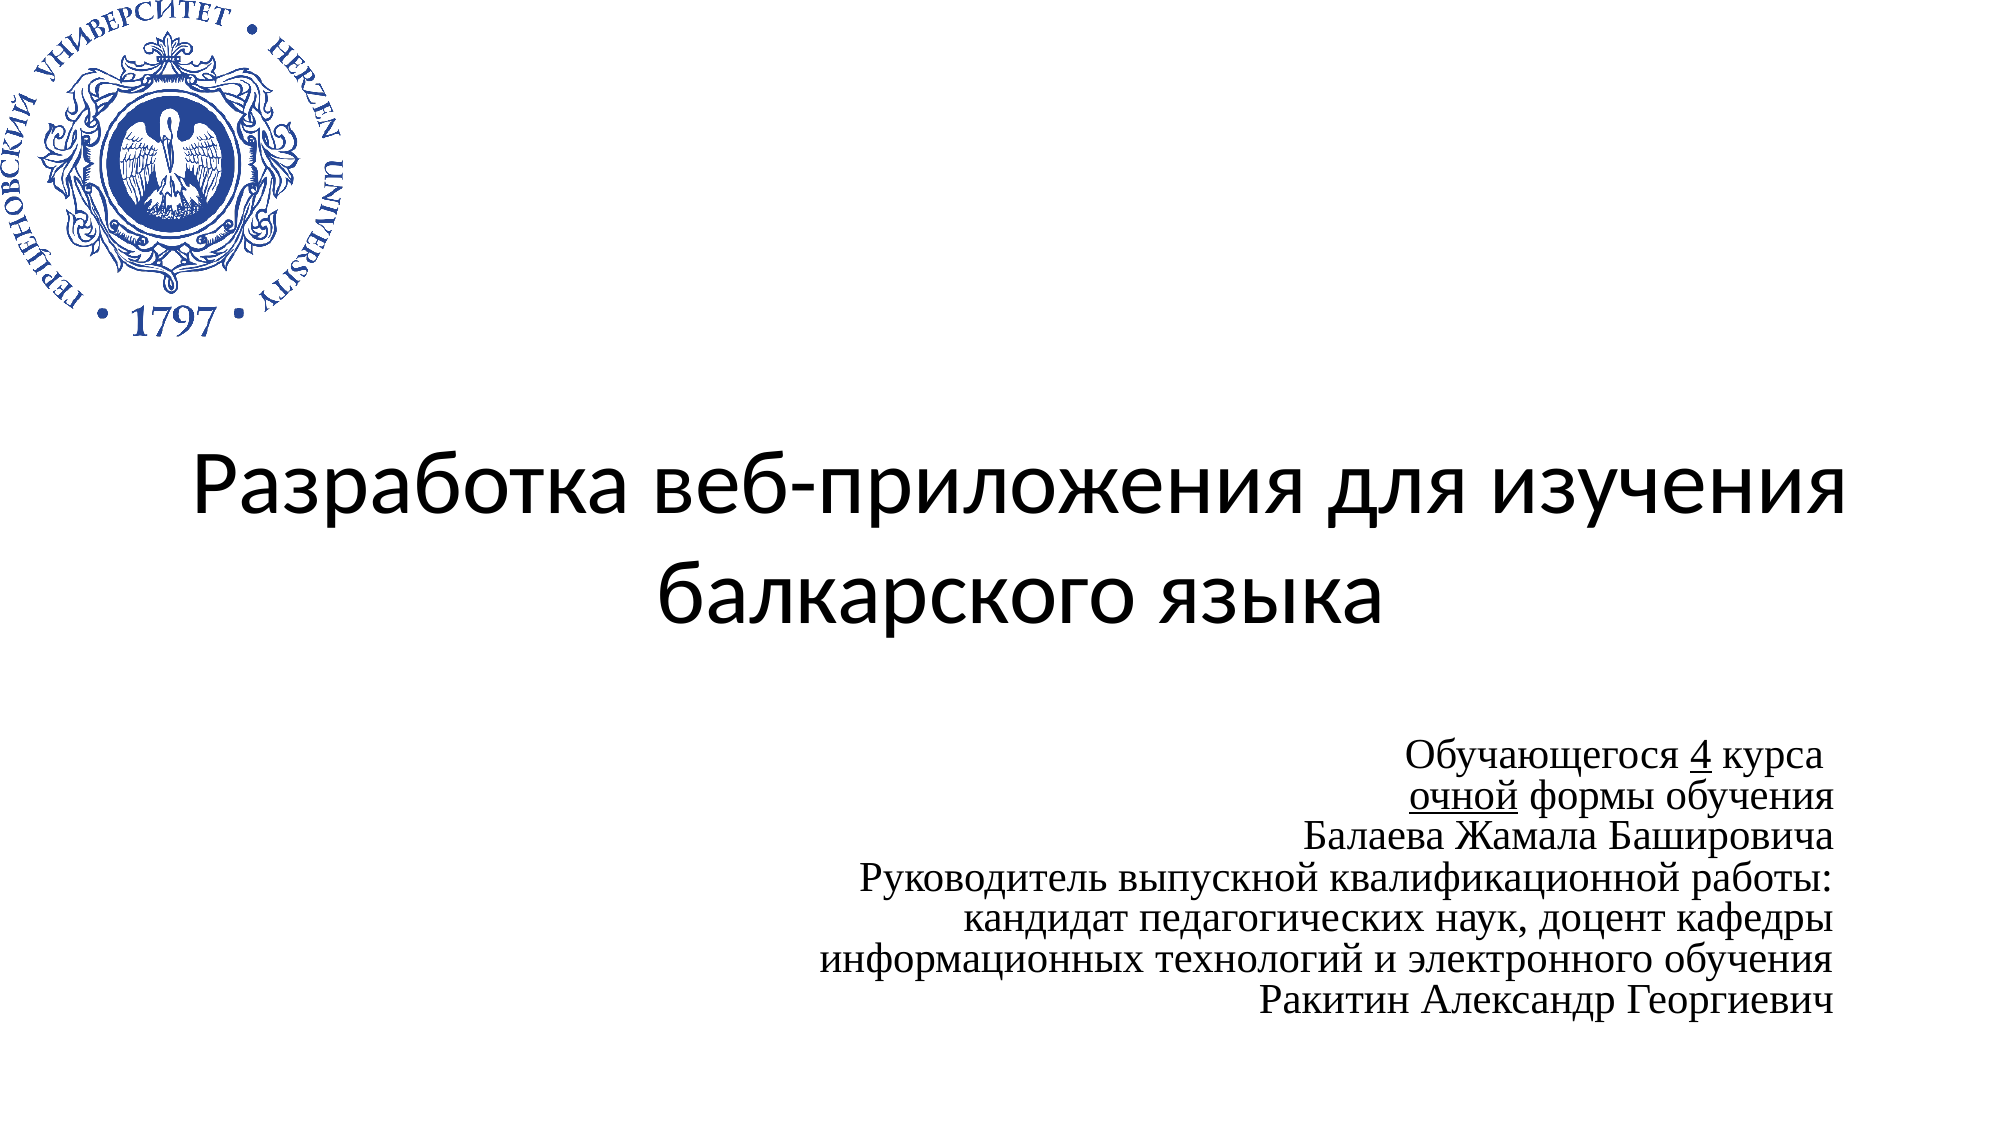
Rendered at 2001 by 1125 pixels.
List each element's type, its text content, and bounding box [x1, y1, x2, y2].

picture [0, 0, 344, 337]
subtitle Обучающегося 4 курса очной формы обучения Балаева Жамала Башировича Руководитель выпускной квалификационной работы: кандидат педагогических наук, доцент кафедры информационных технологий и электронного обучения Ракитин Александр Георгиевич [731, 728, 1850, 1037]
title Разработка веб-приложения для изучения балкарского языка [171, 411, 1872, 653]
